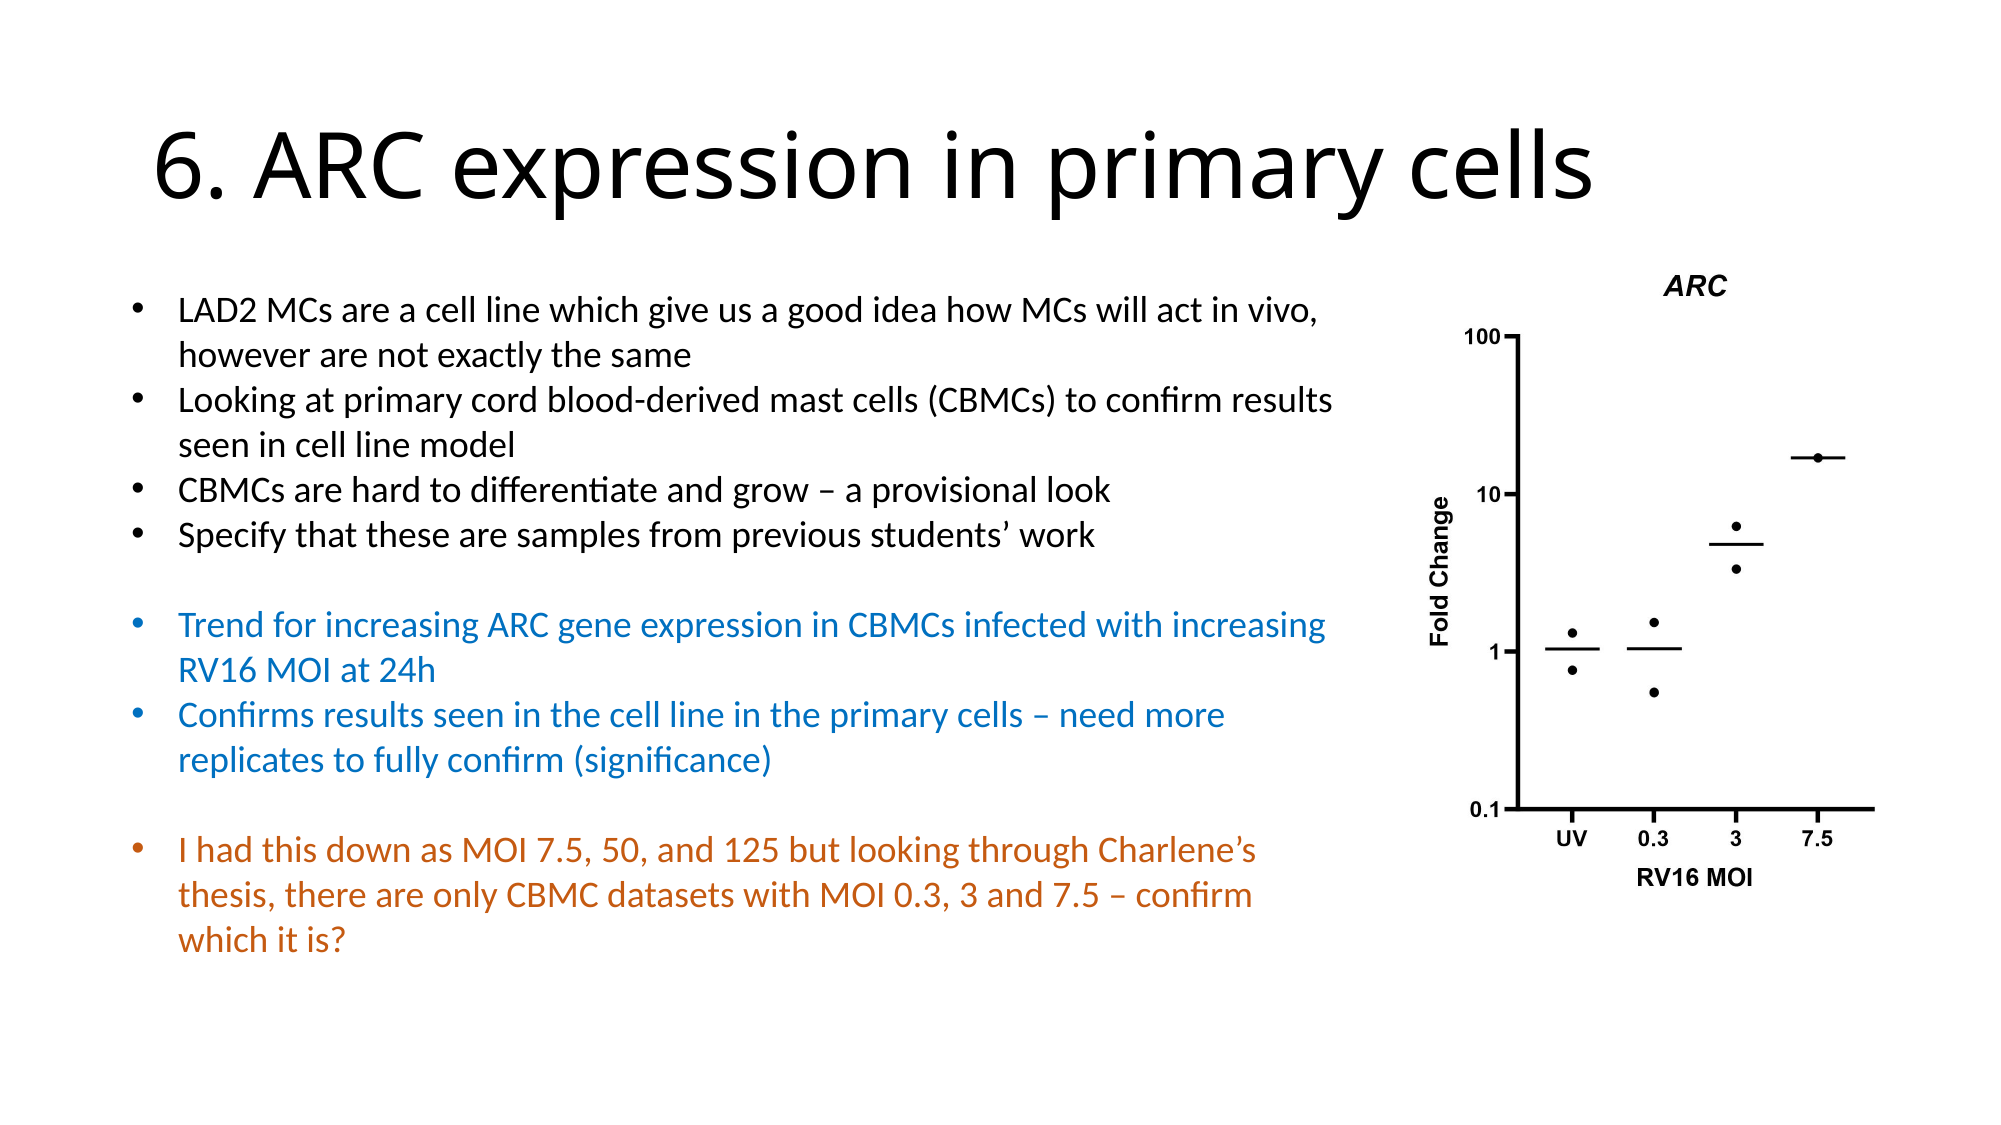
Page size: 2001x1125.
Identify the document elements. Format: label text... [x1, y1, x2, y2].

text_box LAD2 MCs are a cell line which give us a good idea how MCs will act in vivo, however are not exactly the same Looking at primary cord blood-derived mast cells (CBMCs) to confirm results seen in cell line model CBMCs are hard to differentiate and grow – a provisional look Specify that these are samples from previous students’ work Trend for increasing ARC gene expression in CBMCs infected with increasing RV16 MOI at 24h Confirms results seen in the cell line in the primary cells – need more replicates to fully confirm (significance) I had this down as MOI 7.5, 50, and 125 but looking through Charlene’s thesis, there are only CBMC datasets with MOI 0.3, 3 and 7.5 – confirm which it is? [116, 277, 1357, 967]
title 6. ARC expression in primary cells [137, 59, 1863, 278]
picture [1403, 248, 1944, 913]
